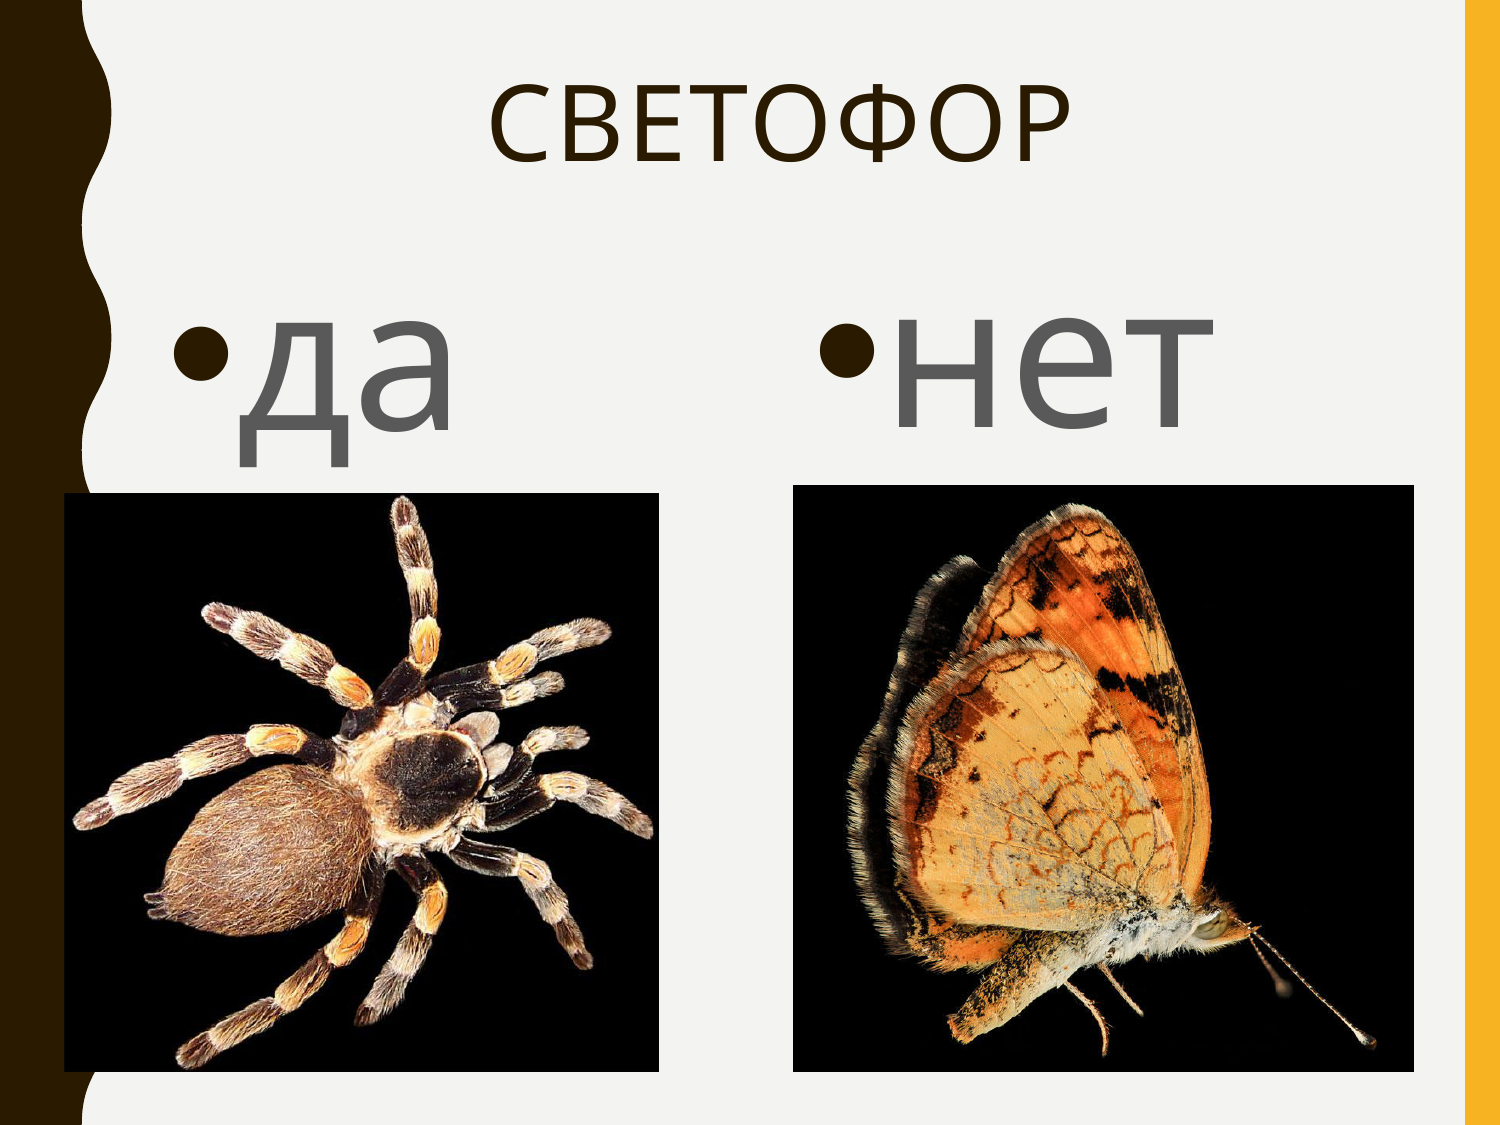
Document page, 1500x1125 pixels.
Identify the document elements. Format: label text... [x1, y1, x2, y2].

picture [64, 493, 660, 1072]
picture [793, 485, 1414, 1073]
title Светофор [154, 62, 1407, 308]
list нет [797, 196, 1387, 485]
list да [151, 199, 741, 793]
